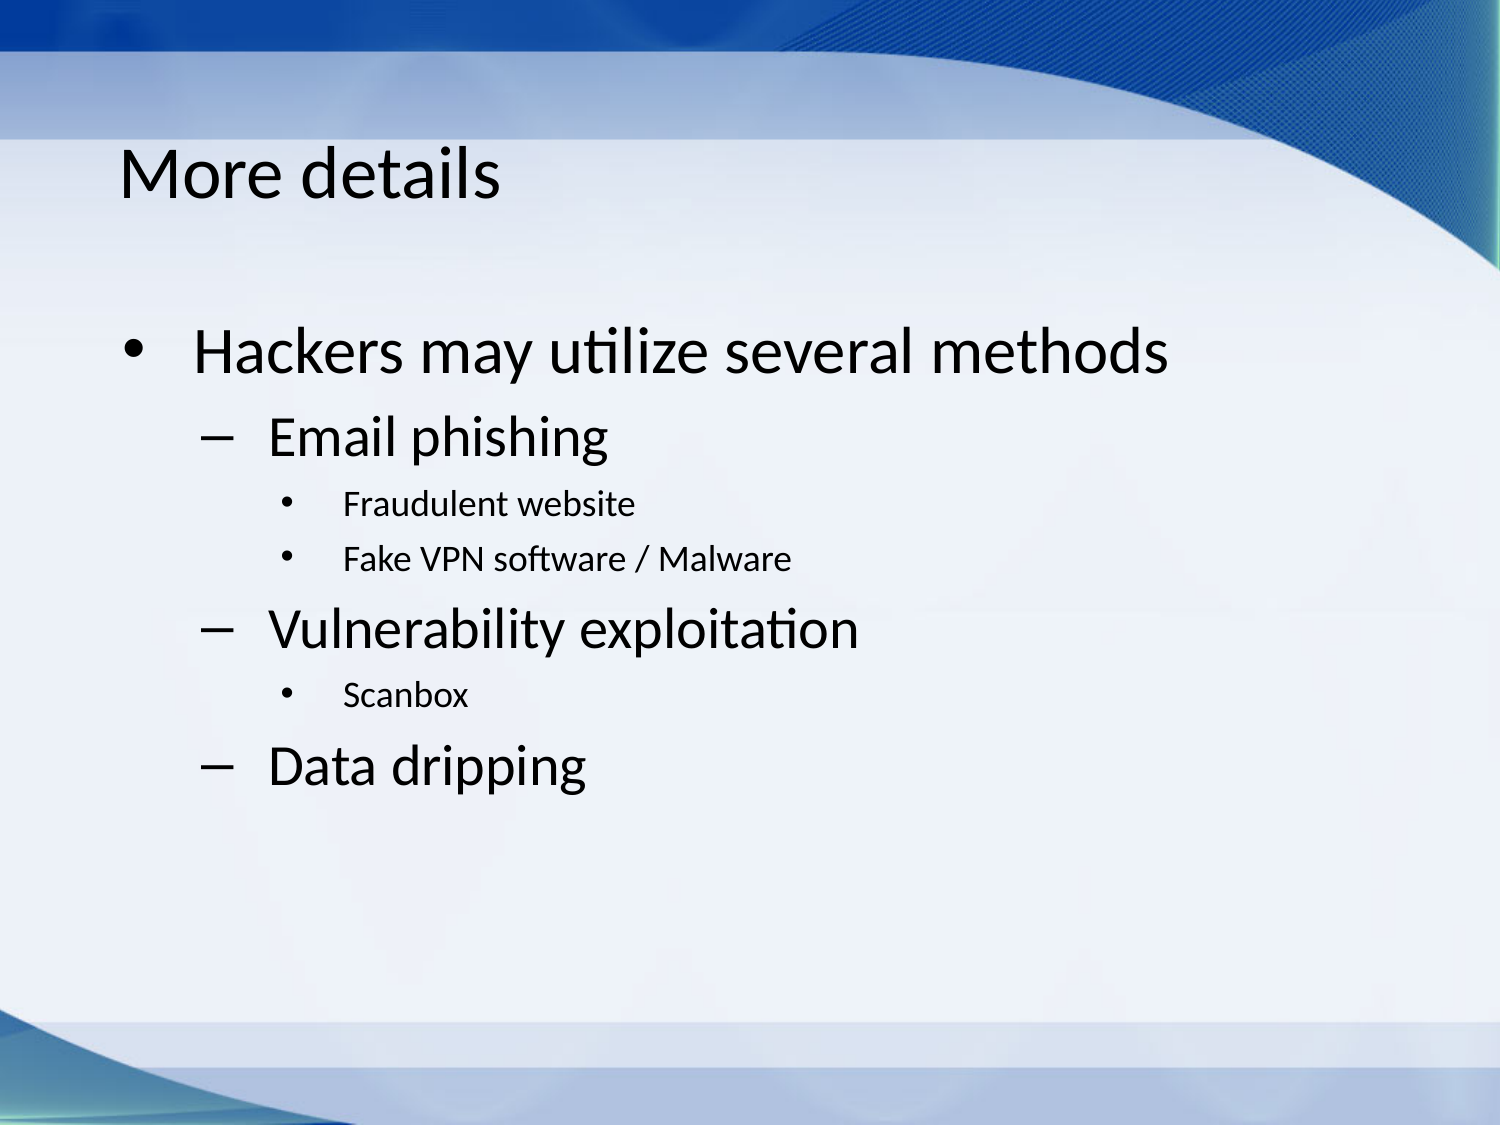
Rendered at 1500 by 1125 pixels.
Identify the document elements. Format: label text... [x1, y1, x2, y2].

picture [0, 0, 1500, 1125]
list Hackers may utilize several methods Email phishing Fraudulent website Fake VPN software / Malware Vulnerability exploitation Scanbox Data dripping [103, 299, 1397, 1014]
title More details [103, 59, 1397, 278]
